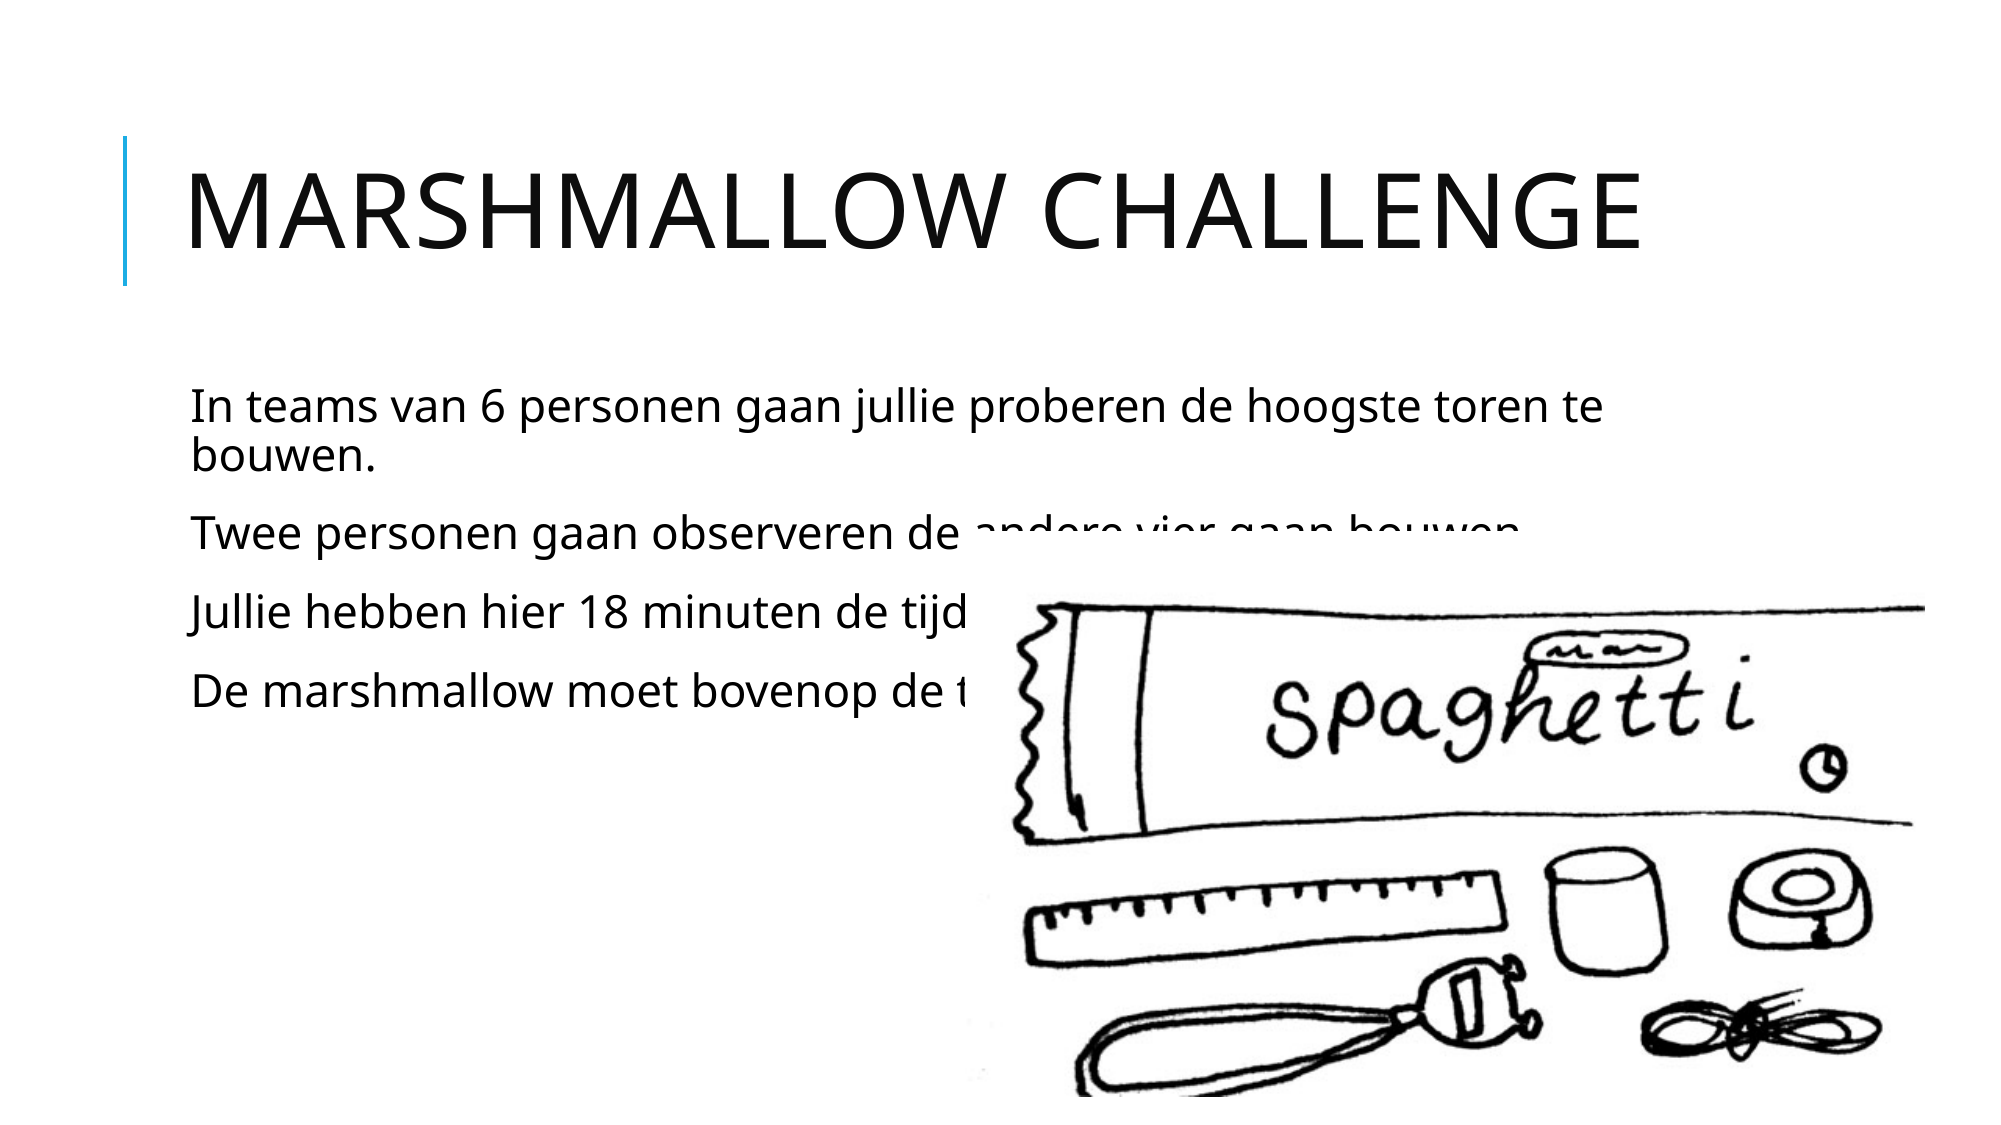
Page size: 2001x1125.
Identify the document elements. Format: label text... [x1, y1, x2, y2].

title Marshmallow challenge [168, 96, 1763, 342]
picture [964, 530, 1925, 1097]
list In teams van 6 personen gaan jullie proberen de hoogste toren te bouwen. Twee personen gaan observeren de andere vier gaan bouwen. Jullie hebben hier 18 minuten de tijd voor. De marshmallow moet bovenop de toren. [168, 375, 1763, 1035]
